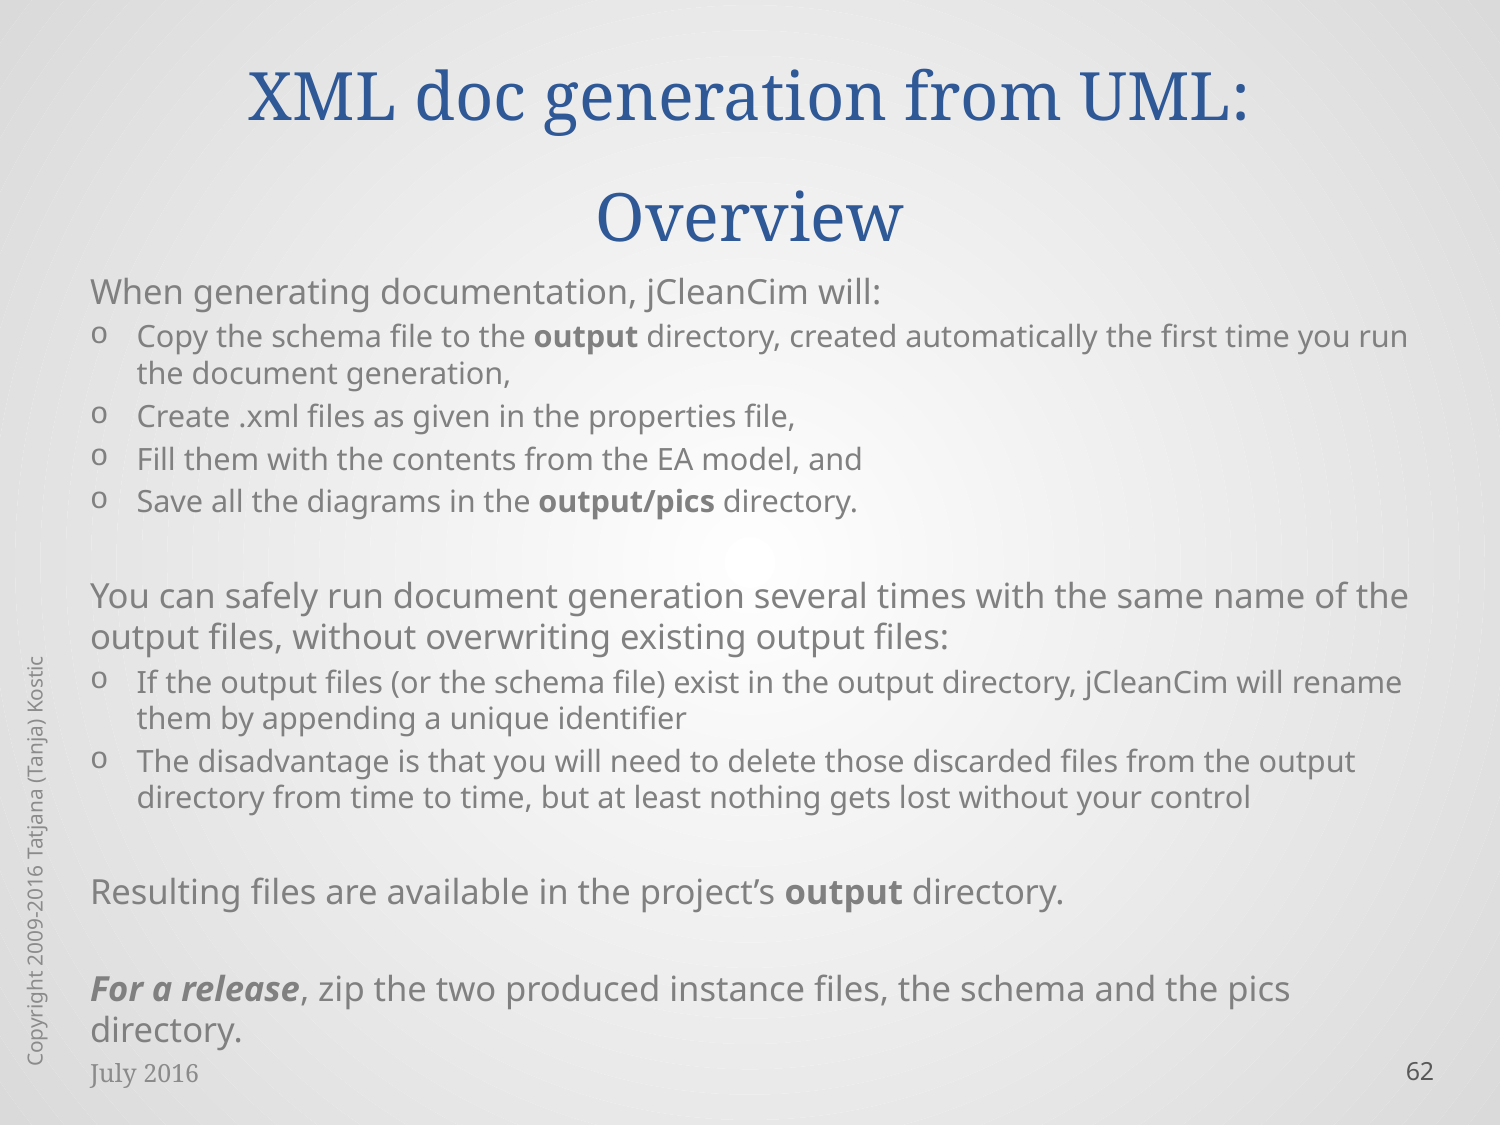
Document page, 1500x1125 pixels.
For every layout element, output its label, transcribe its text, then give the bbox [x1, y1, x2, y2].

title XML doc generation from UML: Overview [75, 0, 1425, 262]
footer Copyright 2009-2016 Tatjana (Tanja) Kostic [18, 621, 54, 1101]
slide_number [75, 1042, 313, 1103]
slide_number 62 [1401, 1042, 1494, 1103]
list When generating documentation, jCleanCim will: Copy the schema file to the output directory, created automatically the first time you run the document generation, Create .xml files as given in the properties file, Fill them with the contents from the EA model, and Save all the diagrams in the output/pics directory. You can safely run document generation several times with the same name of the output files, without overwriting existing output files: If the output files (or the schema file) exist in the output directory, jCleanCim will rename them by appending a unique identifier The disadvantage is that you will need to delete those discarded files from the output directory from time to time, but at least nothing gets lost without your control Resulting files are available in the project’s output directory. For a release, zip the two produced instance files, the schema and the pics directory. [75, 262, 1425, 1059]
